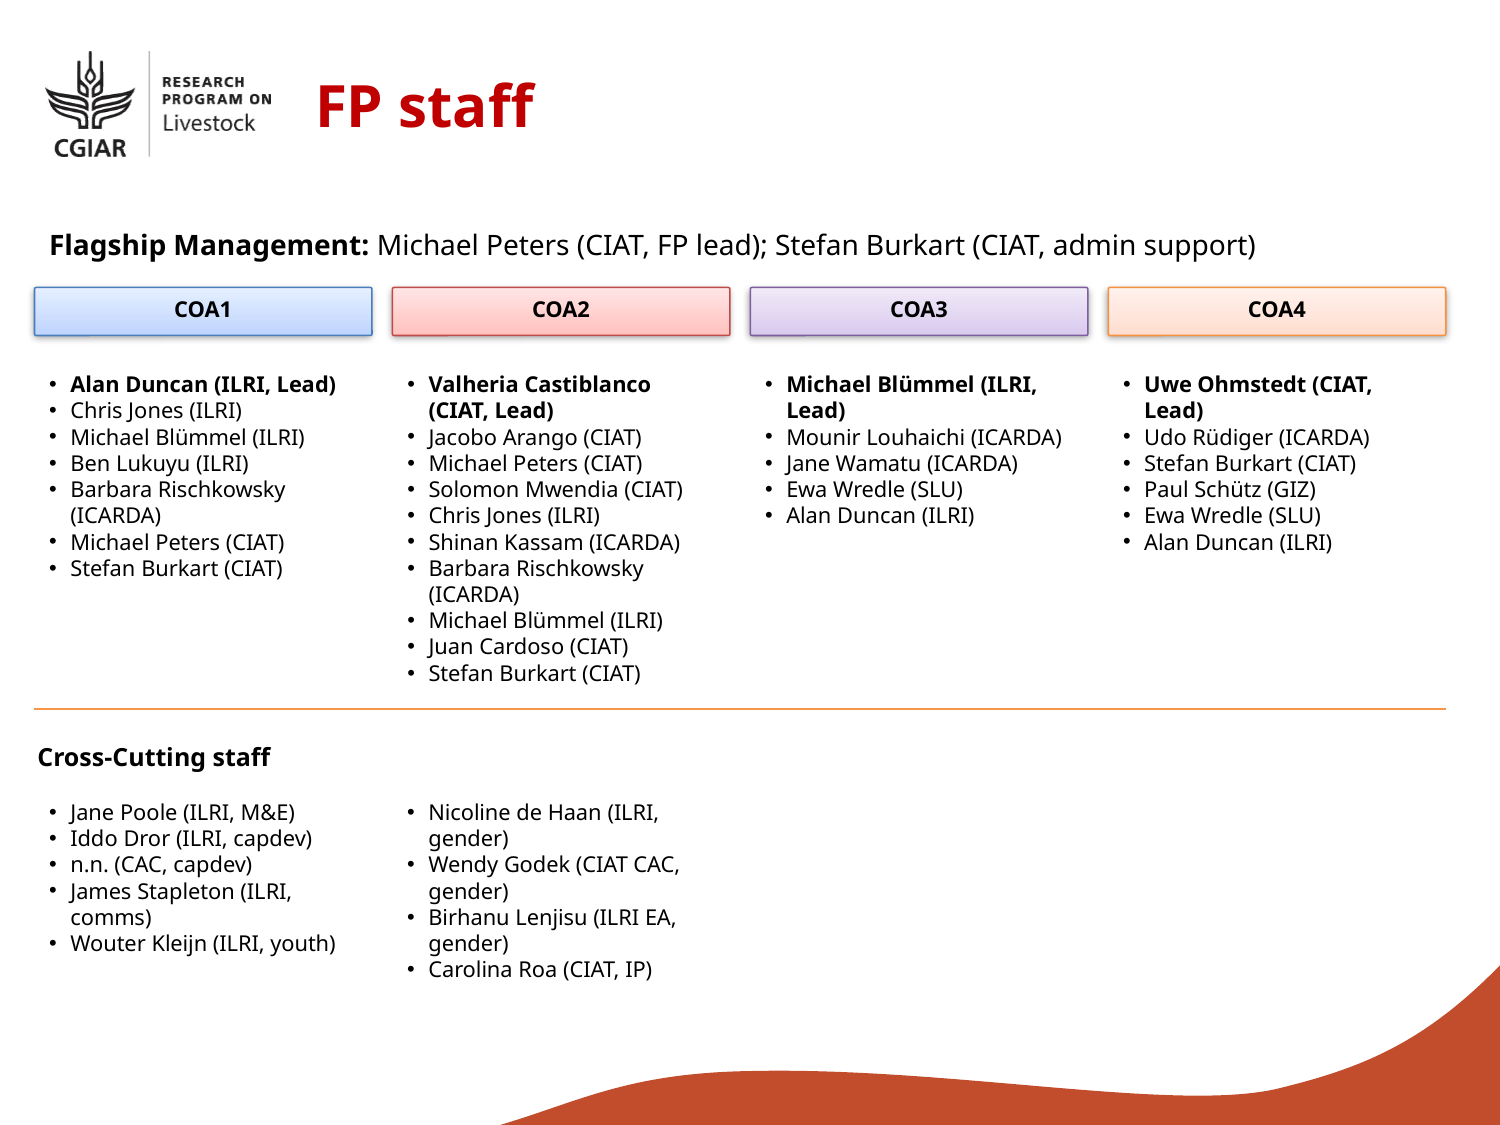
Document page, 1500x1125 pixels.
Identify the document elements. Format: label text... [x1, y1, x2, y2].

picture [45, 51, 271, 157]
text_box COA3 [749, 286, 1089, 337]
text_box Michael Blümmel (ILRI, Lead) Mounir Louhaichi (ICARDA) Jane Wamatu (ICARDA) Ewa Wredle (SLU) Alan Duncan (ILRI) [750, 363, 1088, 536]
text_box COA1 [33, 286, 373, 337]
text_box Flagship Management: Michael Peters (CIAT, FP lead); Stefan Burkart (CIAT, admin support) [34, 219, 1446, 269]
text_box Jane Poole (ILRI, M&E) Iddo Dror (ILRI, capdev) n.n. (CAC, capdev) James Stapleton (ILRI, comms) Wouter Kleijn (ILRI, youth) [34, 791, 372, 964]
text_box COA2 [391, 286, 731, 337]
text_box Cross-Cutting staff [22, 734, 286, 780]
text_box Valheria Castiblanco (CIAT, Lead) Jacobo Arango (CIAT) Michael Peters (CIAT) Solomon Mwendia (CIAT) Chris Jones (ILRI) Shinan Kassam (ICARDA) Barbara Rischkowsky (ICARDA) Michael Blümmel (ILRI) Juan Cardoso (CIAT) Stefan Burkart (CIAT) [392, 363, 731, 693]
text_box COA4 [1107, 286, 1447, 337]
list FP staff [300, 33, 1463, 175]
text_box Nicoline de Haan (ILRI, gender) Wendy Godek (CIAT CAC, gender) Birhanu Lenjisu (ILRI EA, gender) Carolina Roa (CIAT, IP) [392, 791, 751, 990]
text_box Alan Duncan (ILRI, Lead) Chris Jones (ILRI) Michael Blümmel (ILRI) Ben Lukuyu (ILRI) Barbara Rischkowsky (ICARDA) Michael Peters (CIAT) Stefan Burkart (CIAT) [34, 363, 372, 589]
text_box Uwe Ohmstedt (CIAT, Lead) Udo Rüdiger (ICARDA) Stefan Burkart (CIAT) Paul Schütz (GIZ) Ewa Wredle (SLU) Alan Duncan (ILRI) [1108, 363, 1446, 562]
